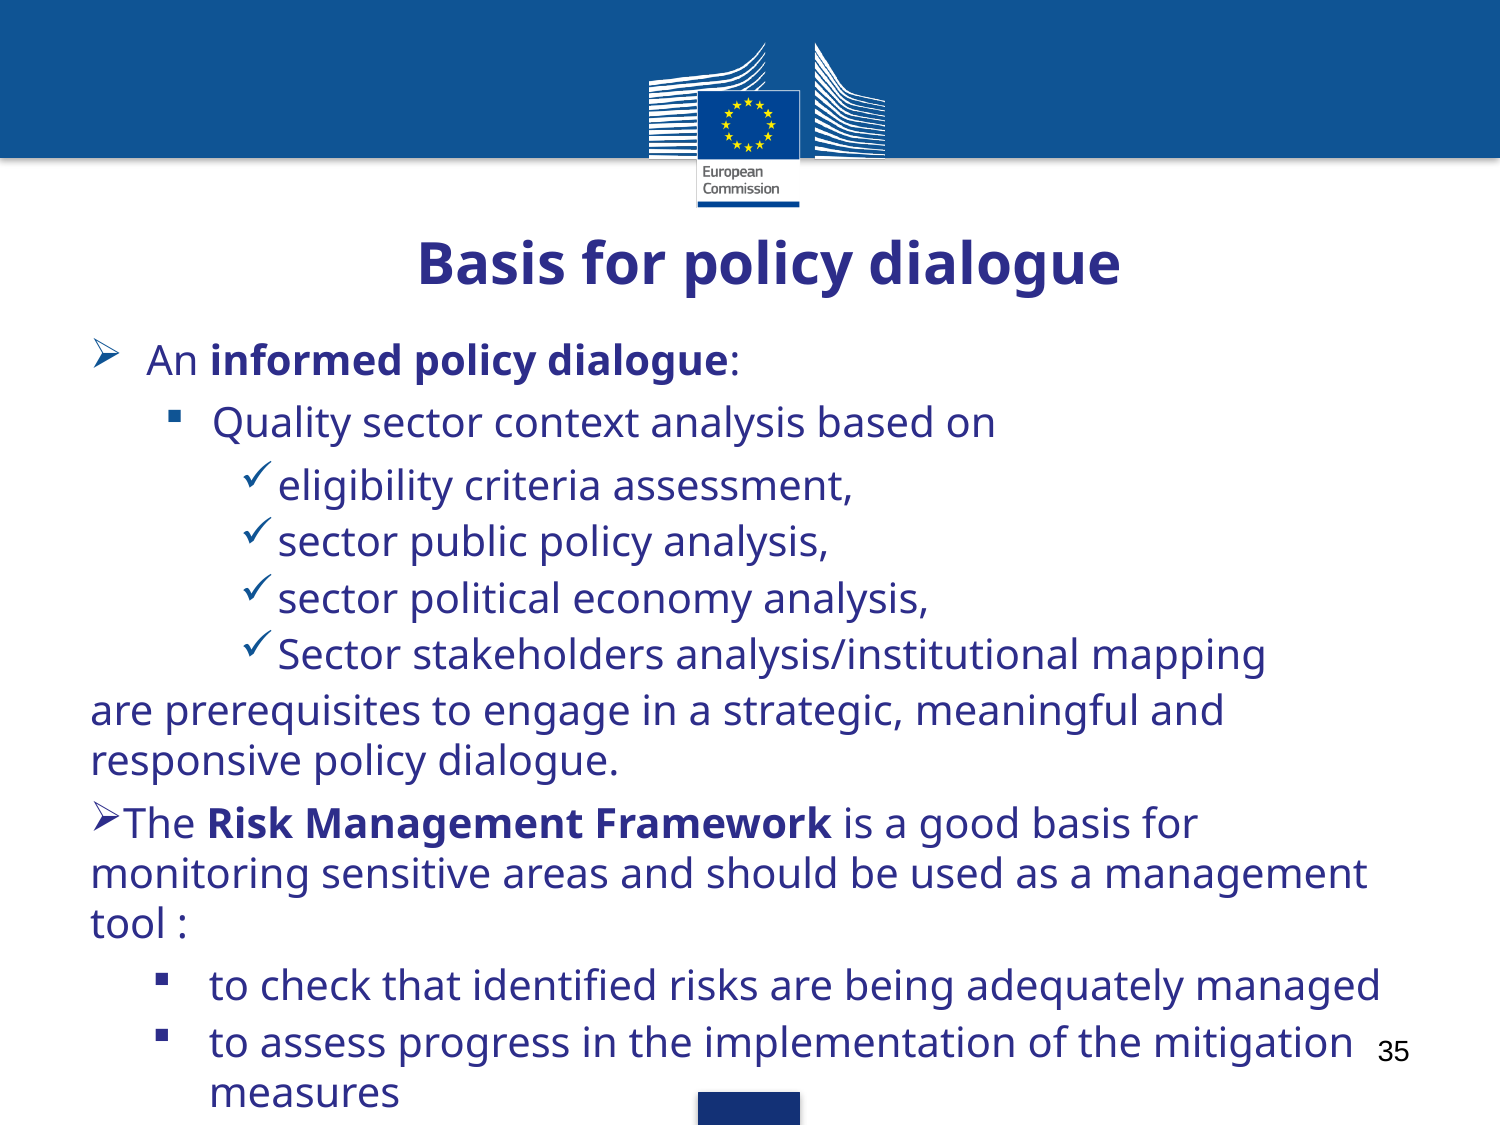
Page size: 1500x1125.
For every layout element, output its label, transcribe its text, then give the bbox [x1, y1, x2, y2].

picture [649, 42, 885, 160]
slide_number 35 [1074, 1024, 1426, 1103]
title Basis for policy dialogue [64, 160, 1416, 362]
list An informed policy dialogue: Quality sector context analysis based on eligibility criteria assessment, sector public policy analysis, sector political economy analysis, Sector stakeholders analysis/institutional mapping are prerequisites to engage in a strategic, meaningful and responsive policy dialogue. The Risk Management Framework is a good basis for monitoring sensitive areas and should be used as a management tool : to check that identified risks are being adequately managed to assess progress in the implementation of the mitigation measures to identify any new risk or change in circumstances [74, 326, 1426, 1095]
